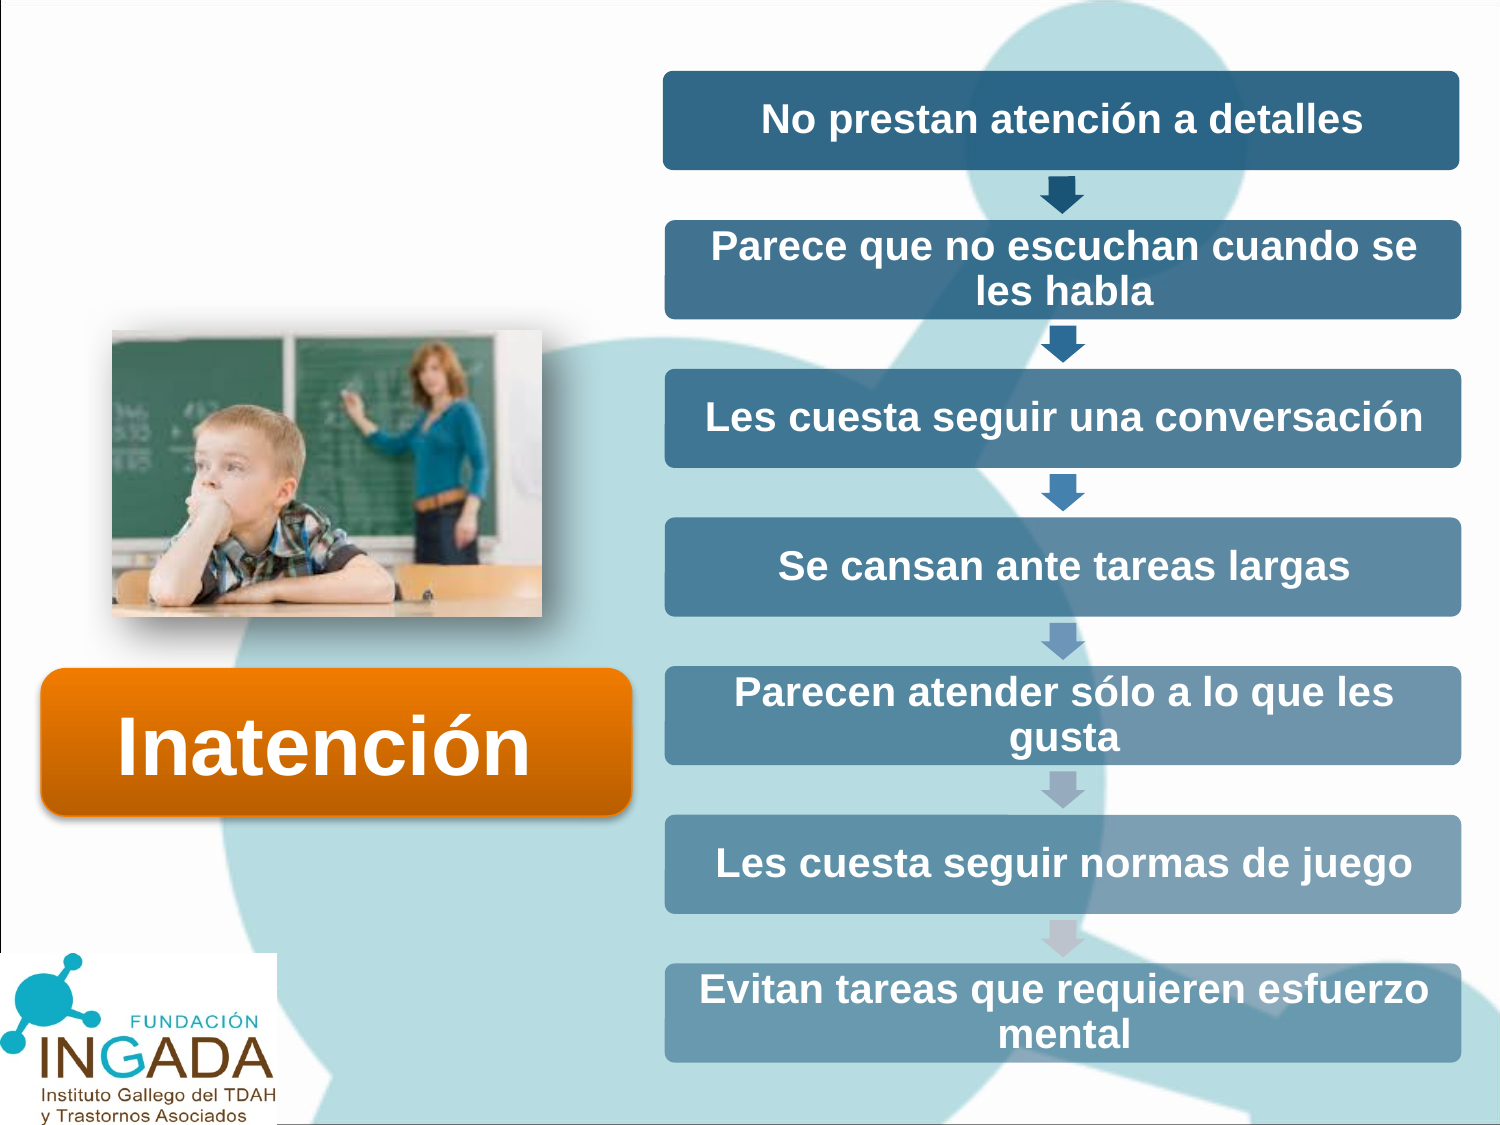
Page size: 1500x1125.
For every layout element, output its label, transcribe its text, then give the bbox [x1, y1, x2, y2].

picture [0, 0, 1500, 1125]
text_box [442, 70, 1500, 1064]
text_box Inatención [40, 667, 437, 817]
